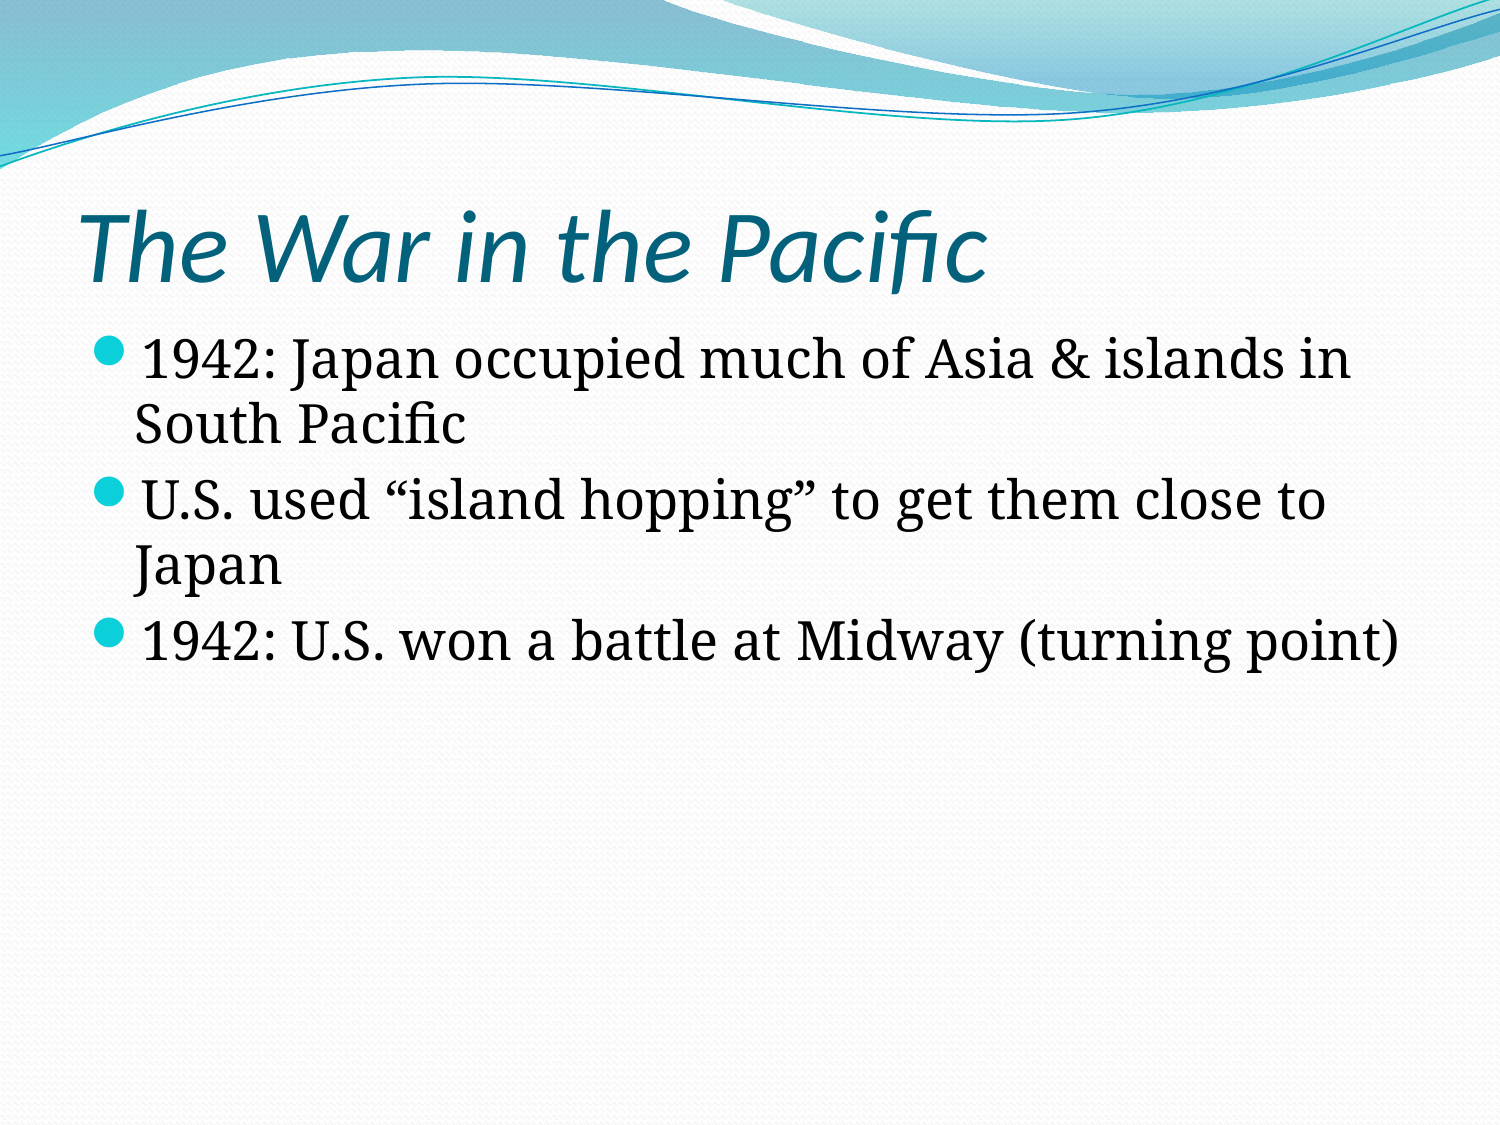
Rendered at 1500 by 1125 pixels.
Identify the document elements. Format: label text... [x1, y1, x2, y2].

title The War in the Pacific [75, 115, 1425, 303]
list 1942: Japan occupied much of Asia & islands in South Pacific U.S. used “island hopping” to get them close to Japan 1942: U.S. won a battle at Midway (turning point) [75, 317, 1425, 1038]
